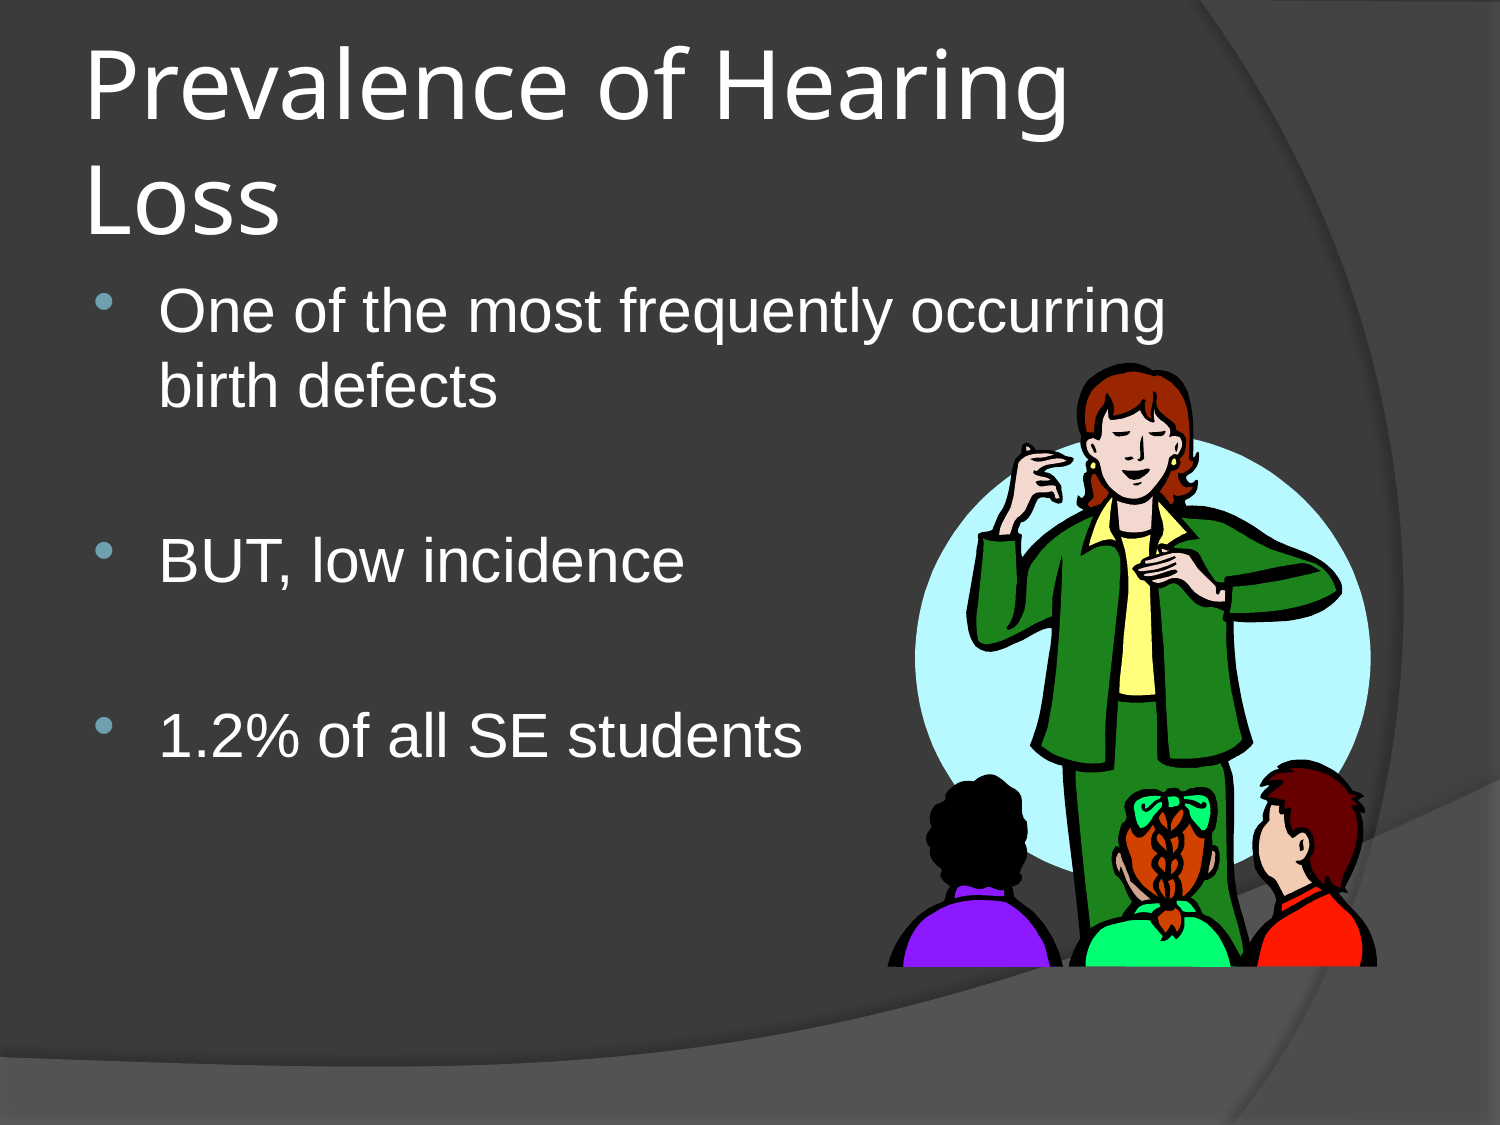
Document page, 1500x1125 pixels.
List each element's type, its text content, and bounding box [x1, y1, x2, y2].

picture [887, 362, 1378, 967]
title Prevalence of Hearing Loss [75, 45, 1300, 233]
list One of the most frequently occurring birth defects BUT, low incidence 1.2% of all SE students [75, 262, 1300, 1005]
